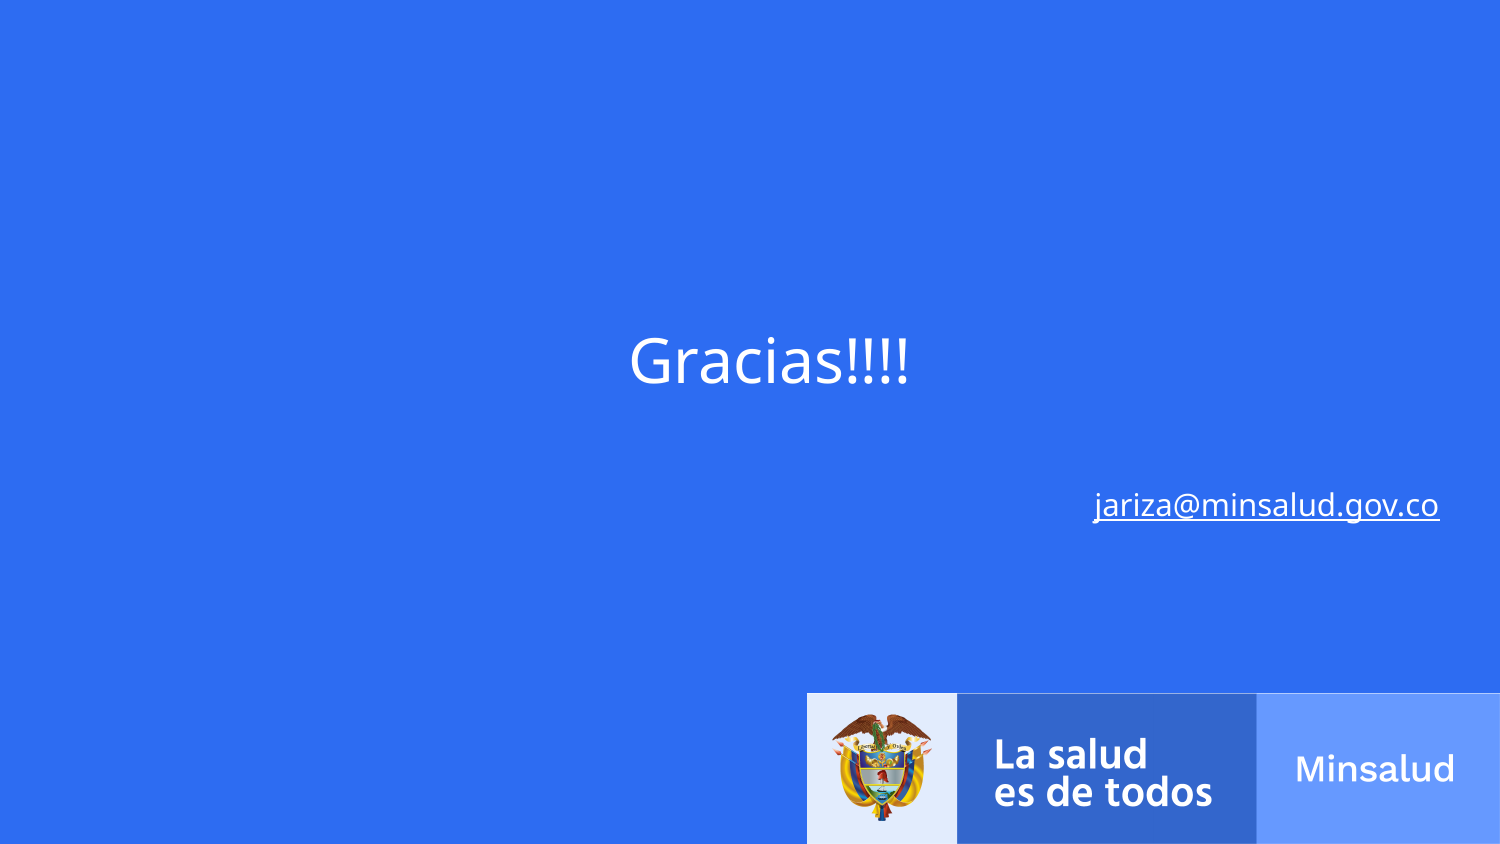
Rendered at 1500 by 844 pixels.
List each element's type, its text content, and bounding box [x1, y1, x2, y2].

picture [806, 693, 1500, 844]
title Gracias!!!! [617, 284, 1397, 422]
subtitle jariza@minsalud.gov.co [618, 418, 1460, 637]
